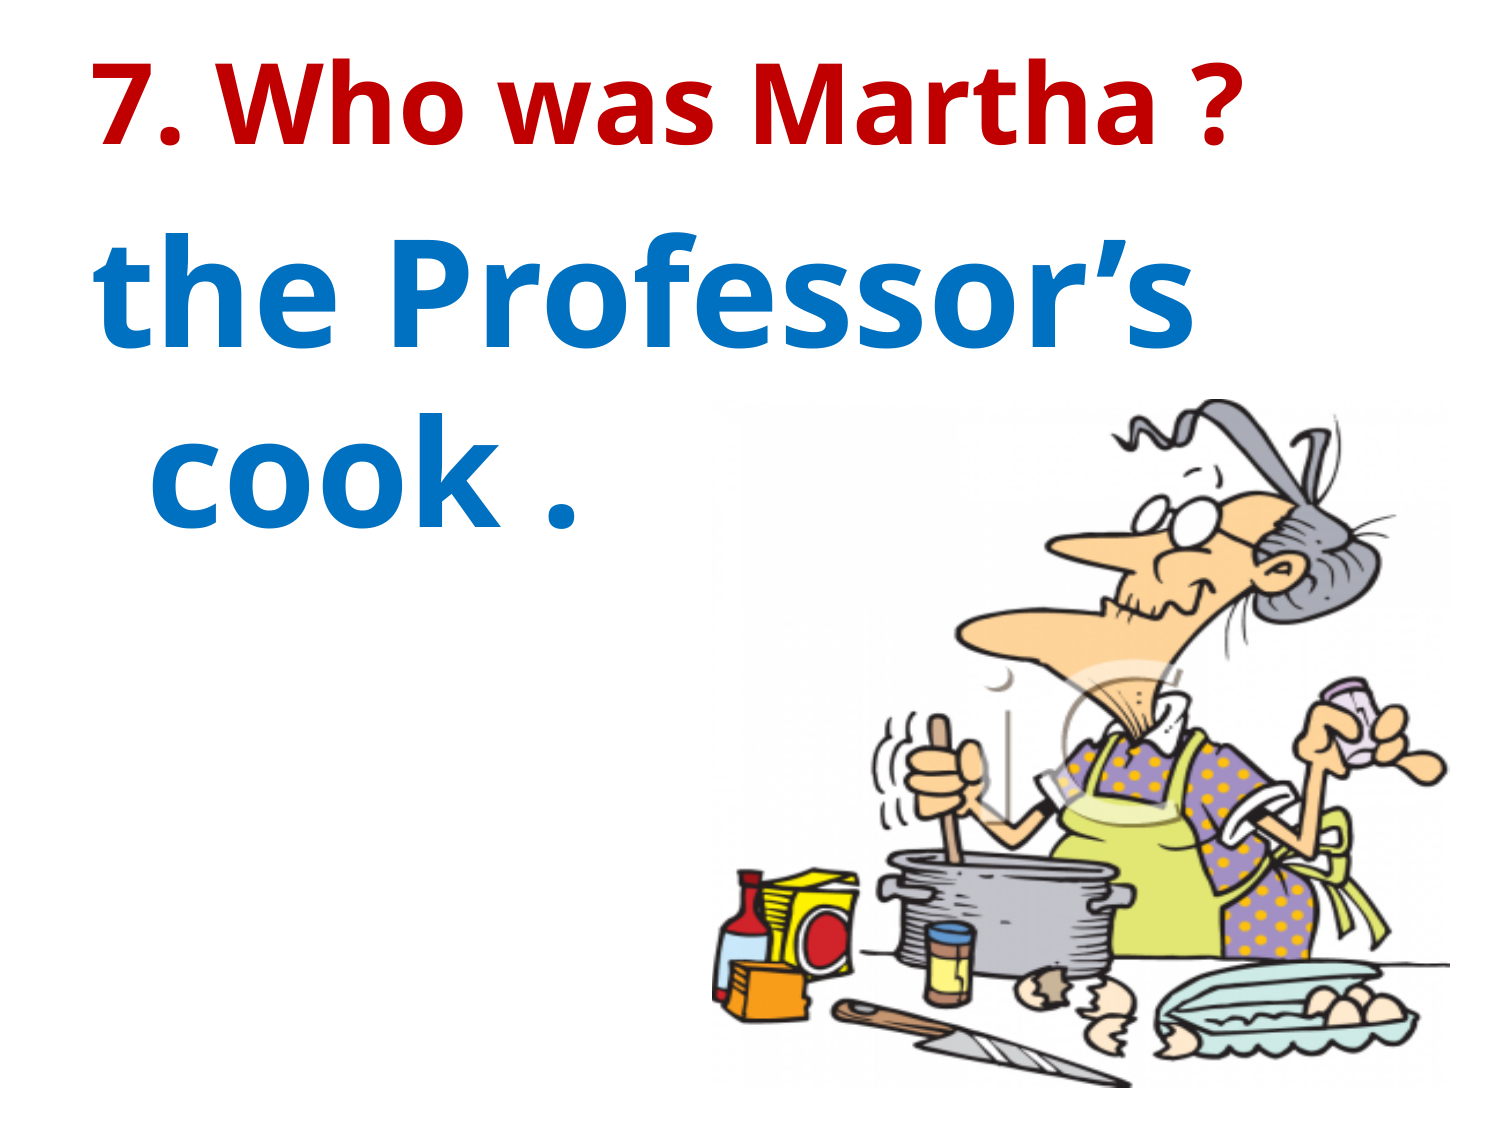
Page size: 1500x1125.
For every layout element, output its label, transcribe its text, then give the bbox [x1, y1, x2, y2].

picture [712, 399, 1451, 1088]
list 7. Who was Martha ? the Professor’s cook . [75, 24, 1500, 1005]
